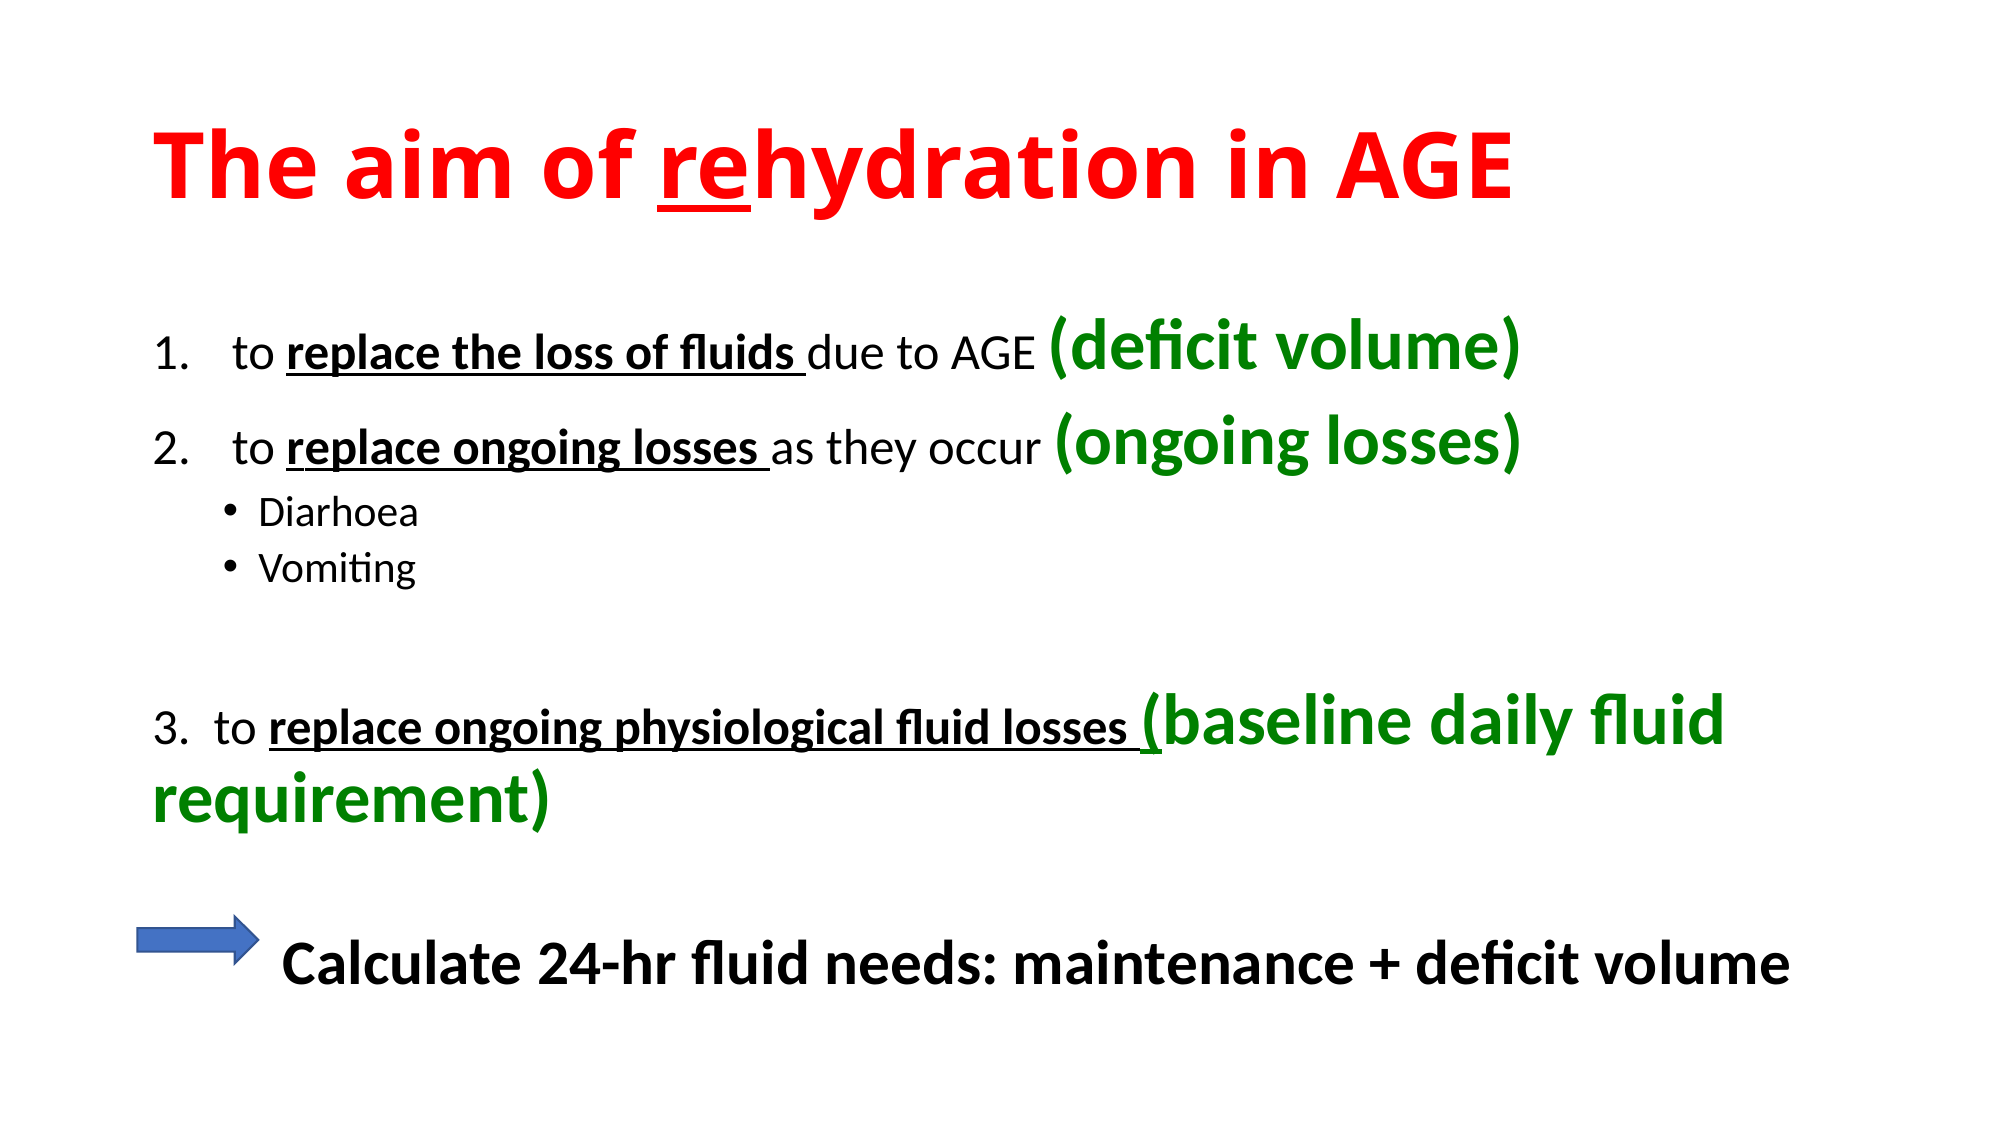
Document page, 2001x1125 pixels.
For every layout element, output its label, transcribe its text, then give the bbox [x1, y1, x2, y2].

title The aim of rehydration in AGE [137, 59, 1863, 278]
text_box [136, 913, 260, 966]
list to replace the loss of fluids due to AGE (deficit volume) to replace ongoing losses as they occur (ongoing losses) Diarhoea Vomiting 3. to replace ongoing physiological fluid losses (baseline daily fluid requirement) Calculate 24-hr fluid needs: maintenance + deficit volume [137, 299, 1956, 1014]
